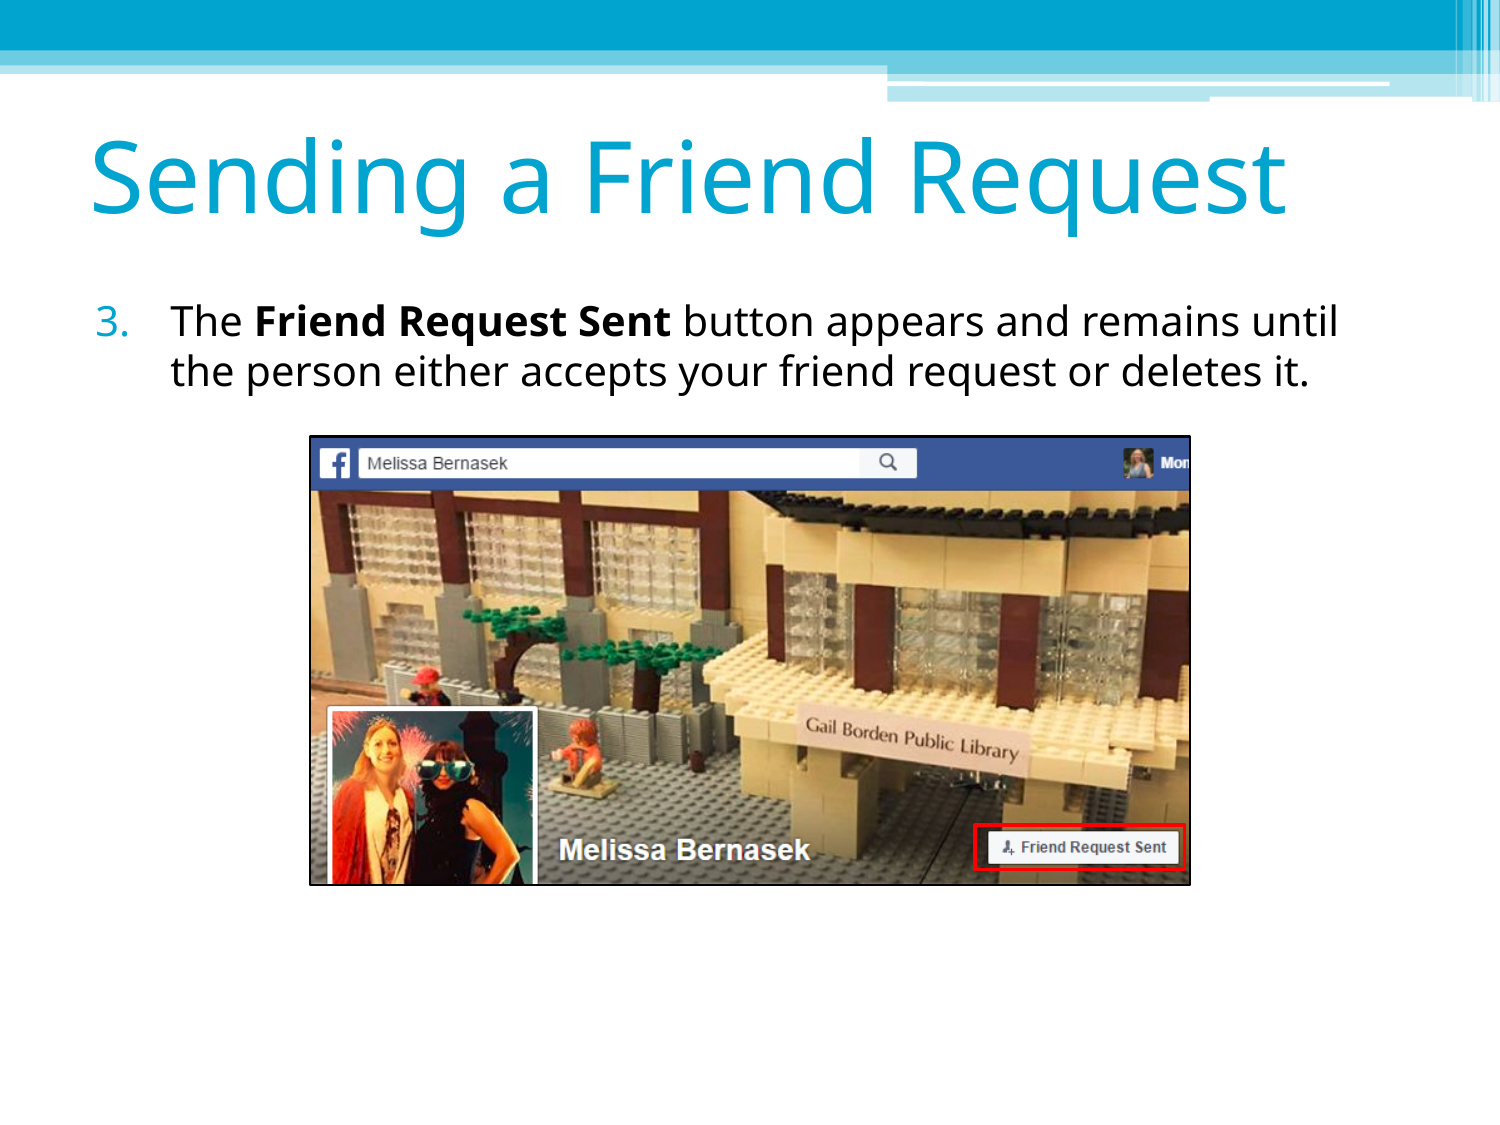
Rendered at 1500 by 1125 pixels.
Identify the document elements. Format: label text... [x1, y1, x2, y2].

list The Friend Request Sent button appears and remains until the person either accepts your friend request or deletes it. [80, 286, 1400, 1013]
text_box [310, 437, 1190, 884]
title Sending a Friend Request [75, 85, 1425, 261]
